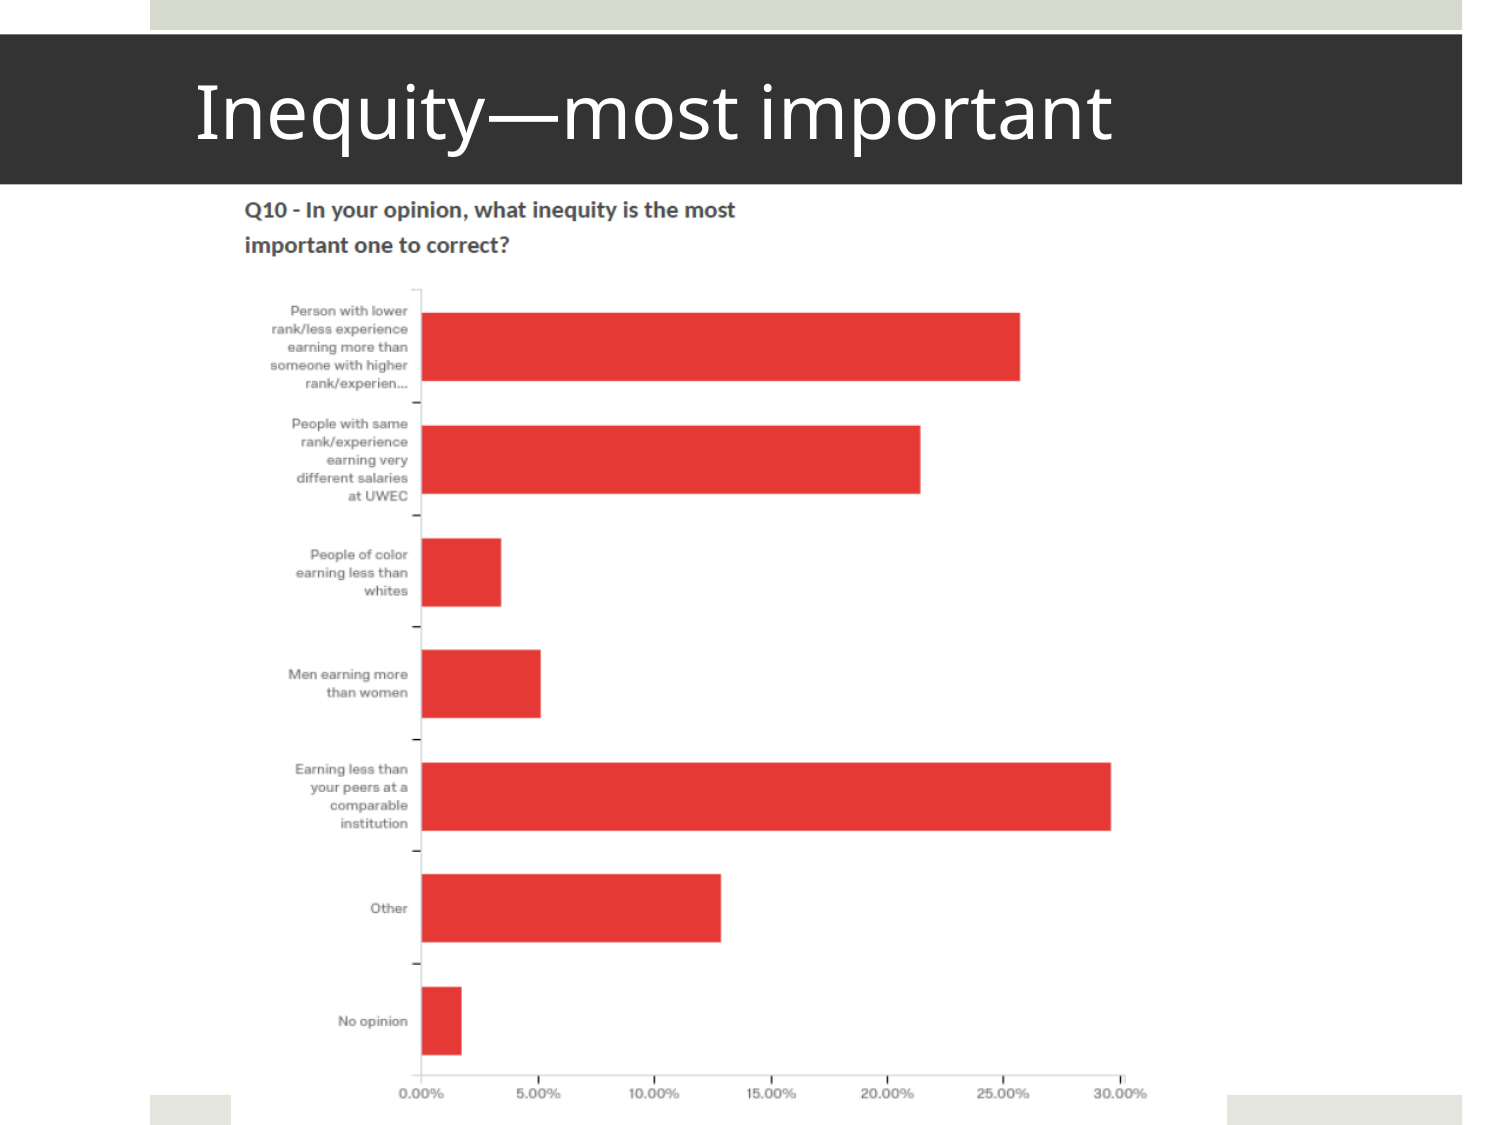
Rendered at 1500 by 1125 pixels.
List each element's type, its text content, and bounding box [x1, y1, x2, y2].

picture [230, 192, 1228, 1125]
title Inequity—most important [0, 34, 1463, 185]
